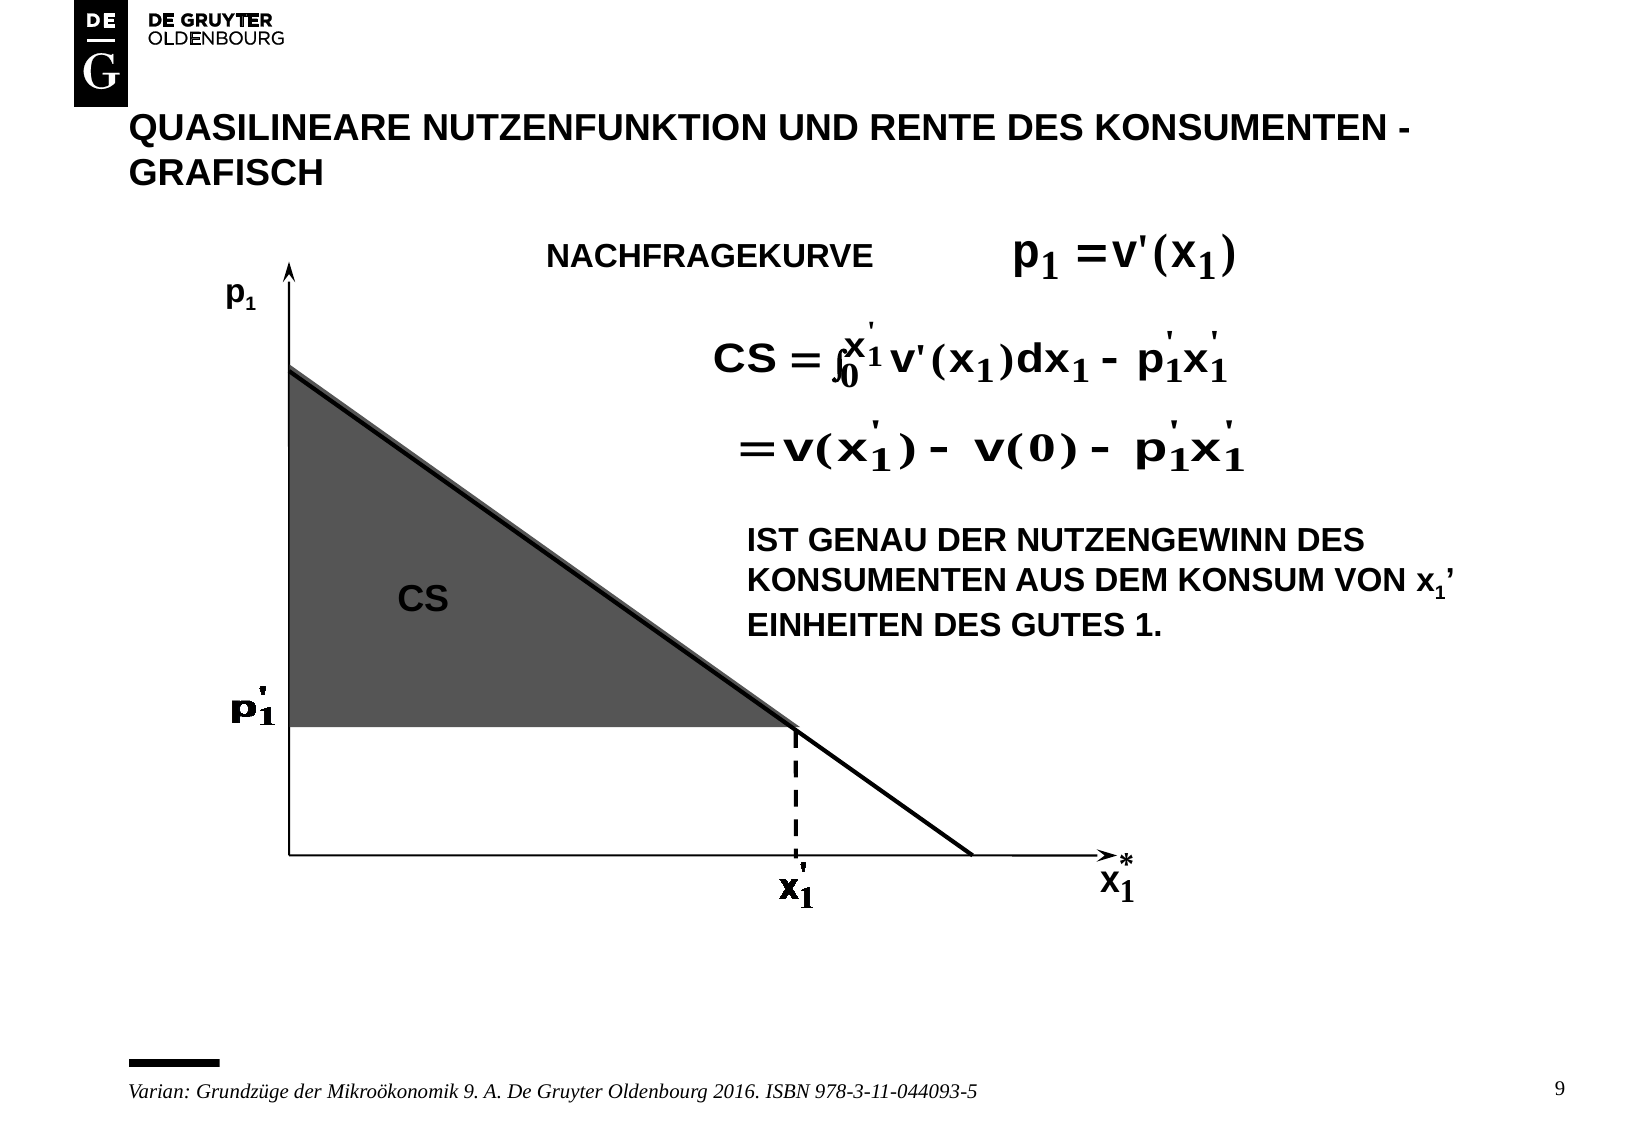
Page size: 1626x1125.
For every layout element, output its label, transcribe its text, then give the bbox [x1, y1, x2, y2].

title QUASILINEARE NUTZENFUNKTION UND rente des konsumenten - GRAFISCH [128, 102, 1555, 187]
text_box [731, 411, 1246, 474]
text_box [282, 261, 296, 283]
text_box IST GENAU DER NUTZENGEWINN DES KONSUMENTEN AUS DEM KONSUM VON x1’ EINHEITEN DES GUTES 1. [731, 510, 1589, 651]
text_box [1012, 226, 1239, 283]
text_box NACHFRAGEKURVE [530, 226, 890, 282]
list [229, 680, 278, 728]
text_box [289, 364, 801, 728]
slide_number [128, 1077, 1539, 1108]
text_box p1 [209, 261, 272, 323]
picture [777, 855, 816, 911]
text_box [710, 315, 1233, 391]
text_box CS [382, 566, 465, 627]
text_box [1098, 845, 1135, 905]
slide_number 9 [1554, 1074, 1614, 1104]
